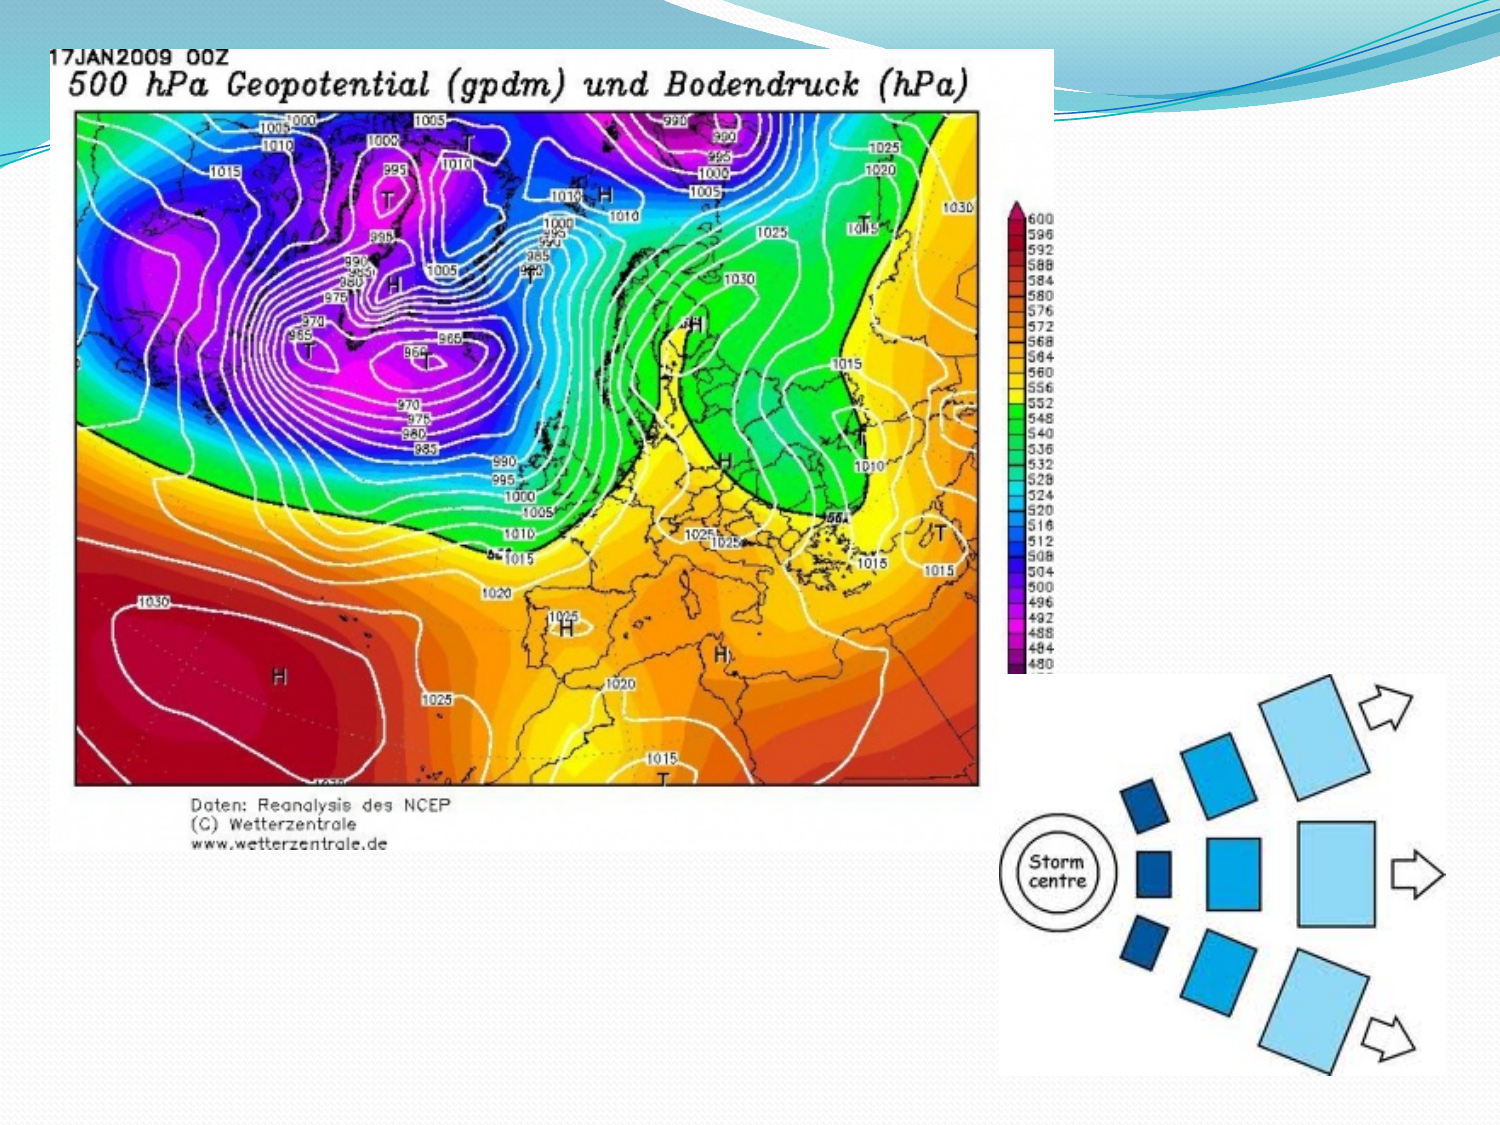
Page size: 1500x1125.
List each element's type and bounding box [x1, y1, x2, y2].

picture [49, 49, 1446, 1076]
